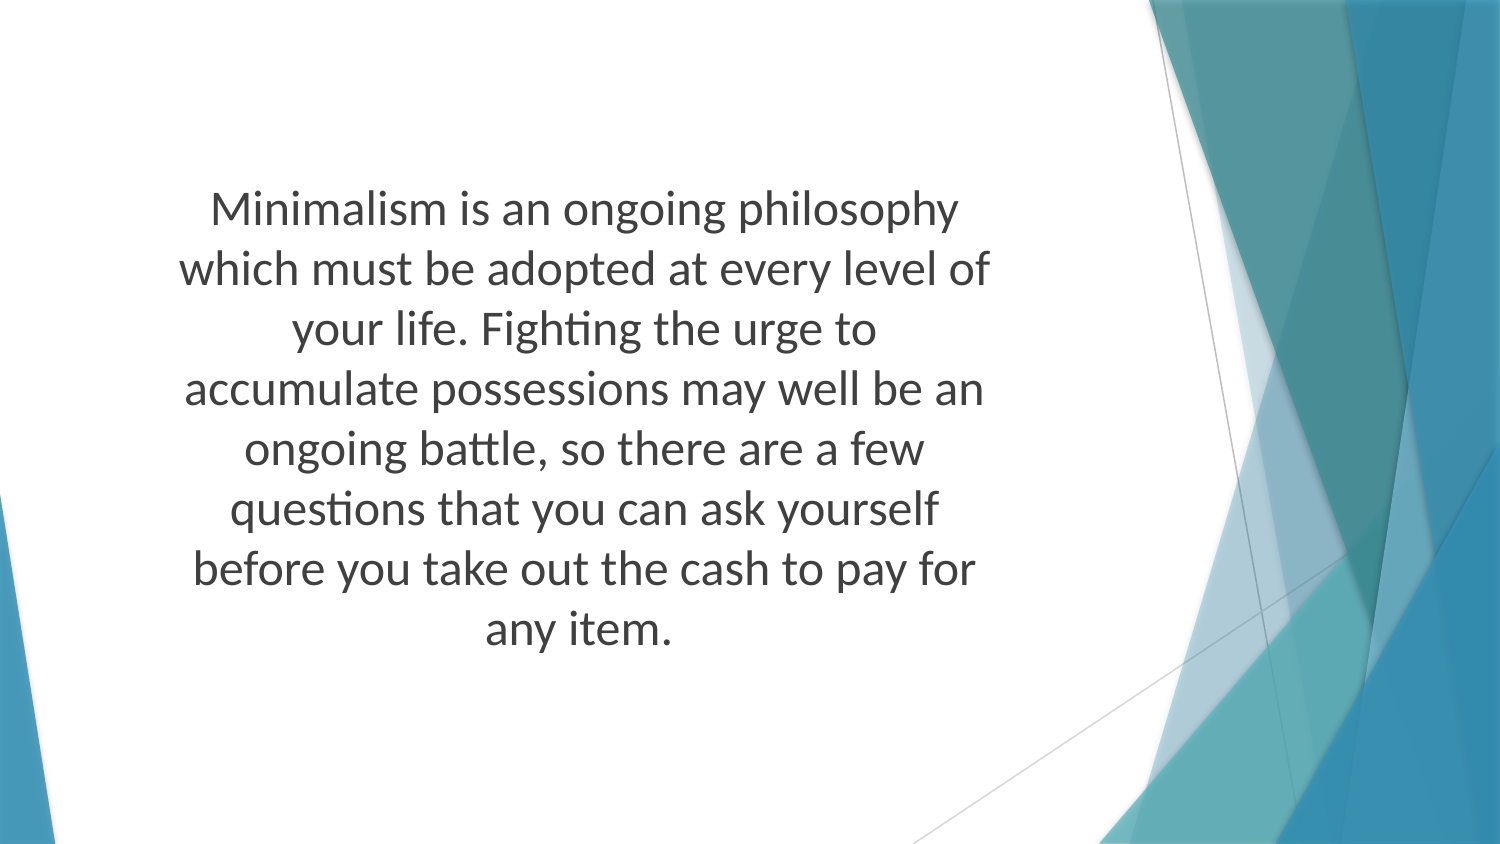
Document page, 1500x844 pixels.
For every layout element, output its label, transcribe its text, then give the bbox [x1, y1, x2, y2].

list Minimalism is an ongoing philosophy which must be adopted at every level of your life. Fighting the urge to accumulate possessions may well be an ongoing battle, so there are a few questions that you can ask yourself before you take out the cash to pay for any item. [159, 167, 1010, 676]
